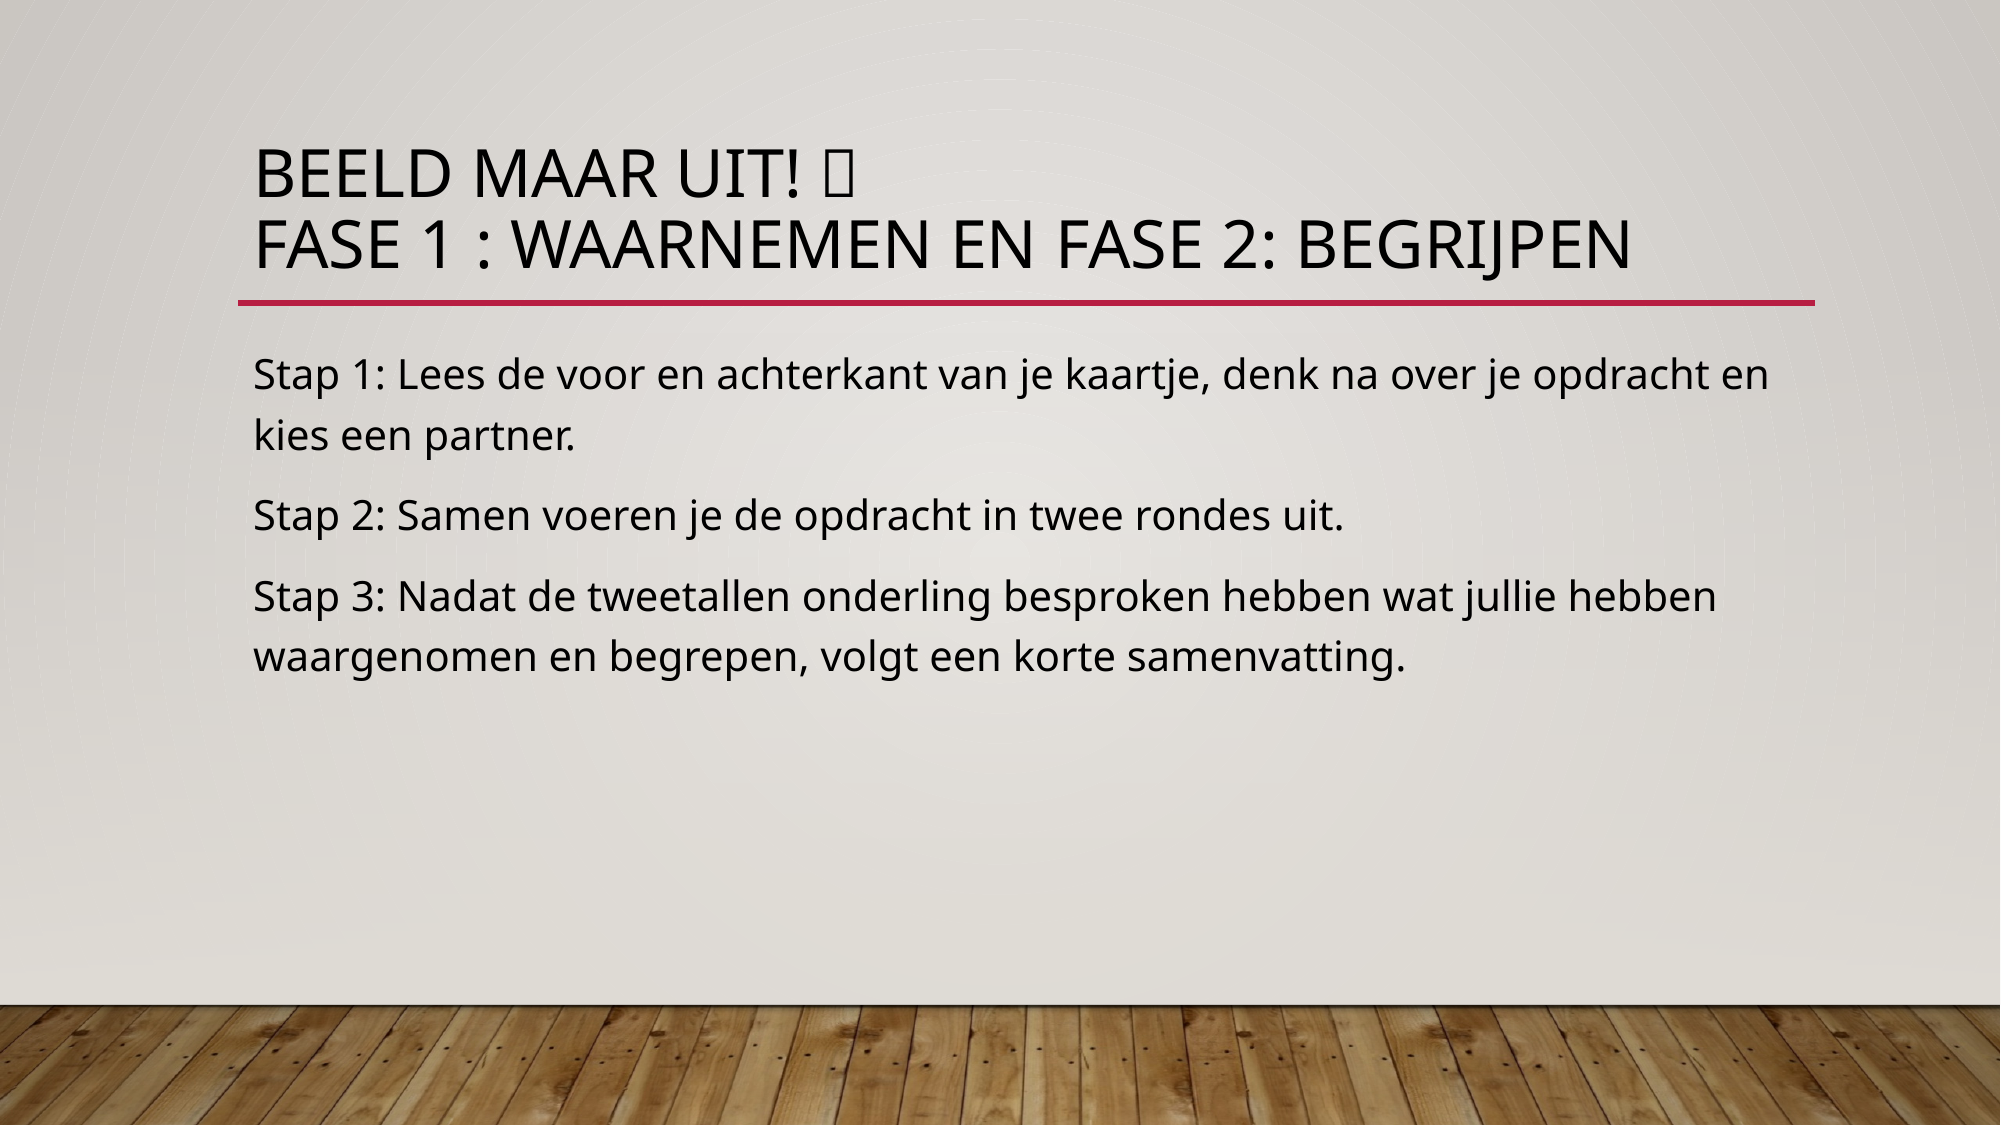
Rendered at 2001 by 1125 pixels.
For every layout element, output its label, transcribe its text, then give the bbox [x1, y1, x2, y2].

title Beeld maar uit!  Fase 1 : waarnemen en Fase 2: Begrijpen [238, 131, 1814, 305]
picture [0, 1005, 2000, 1125]
list Stap 1: Lees de voor en achterkant van je kaartje, denk na over je opdracht en kies een partner. Stap 2: Samen voeren je de opdracht in twee rondes uit. Stap 3: Nadat de tweetallen onderling besproken hebben wat jullie hebben waargenomen en begrepen, volgt een korte samenvatting. [238, 330, 1814, 897]
